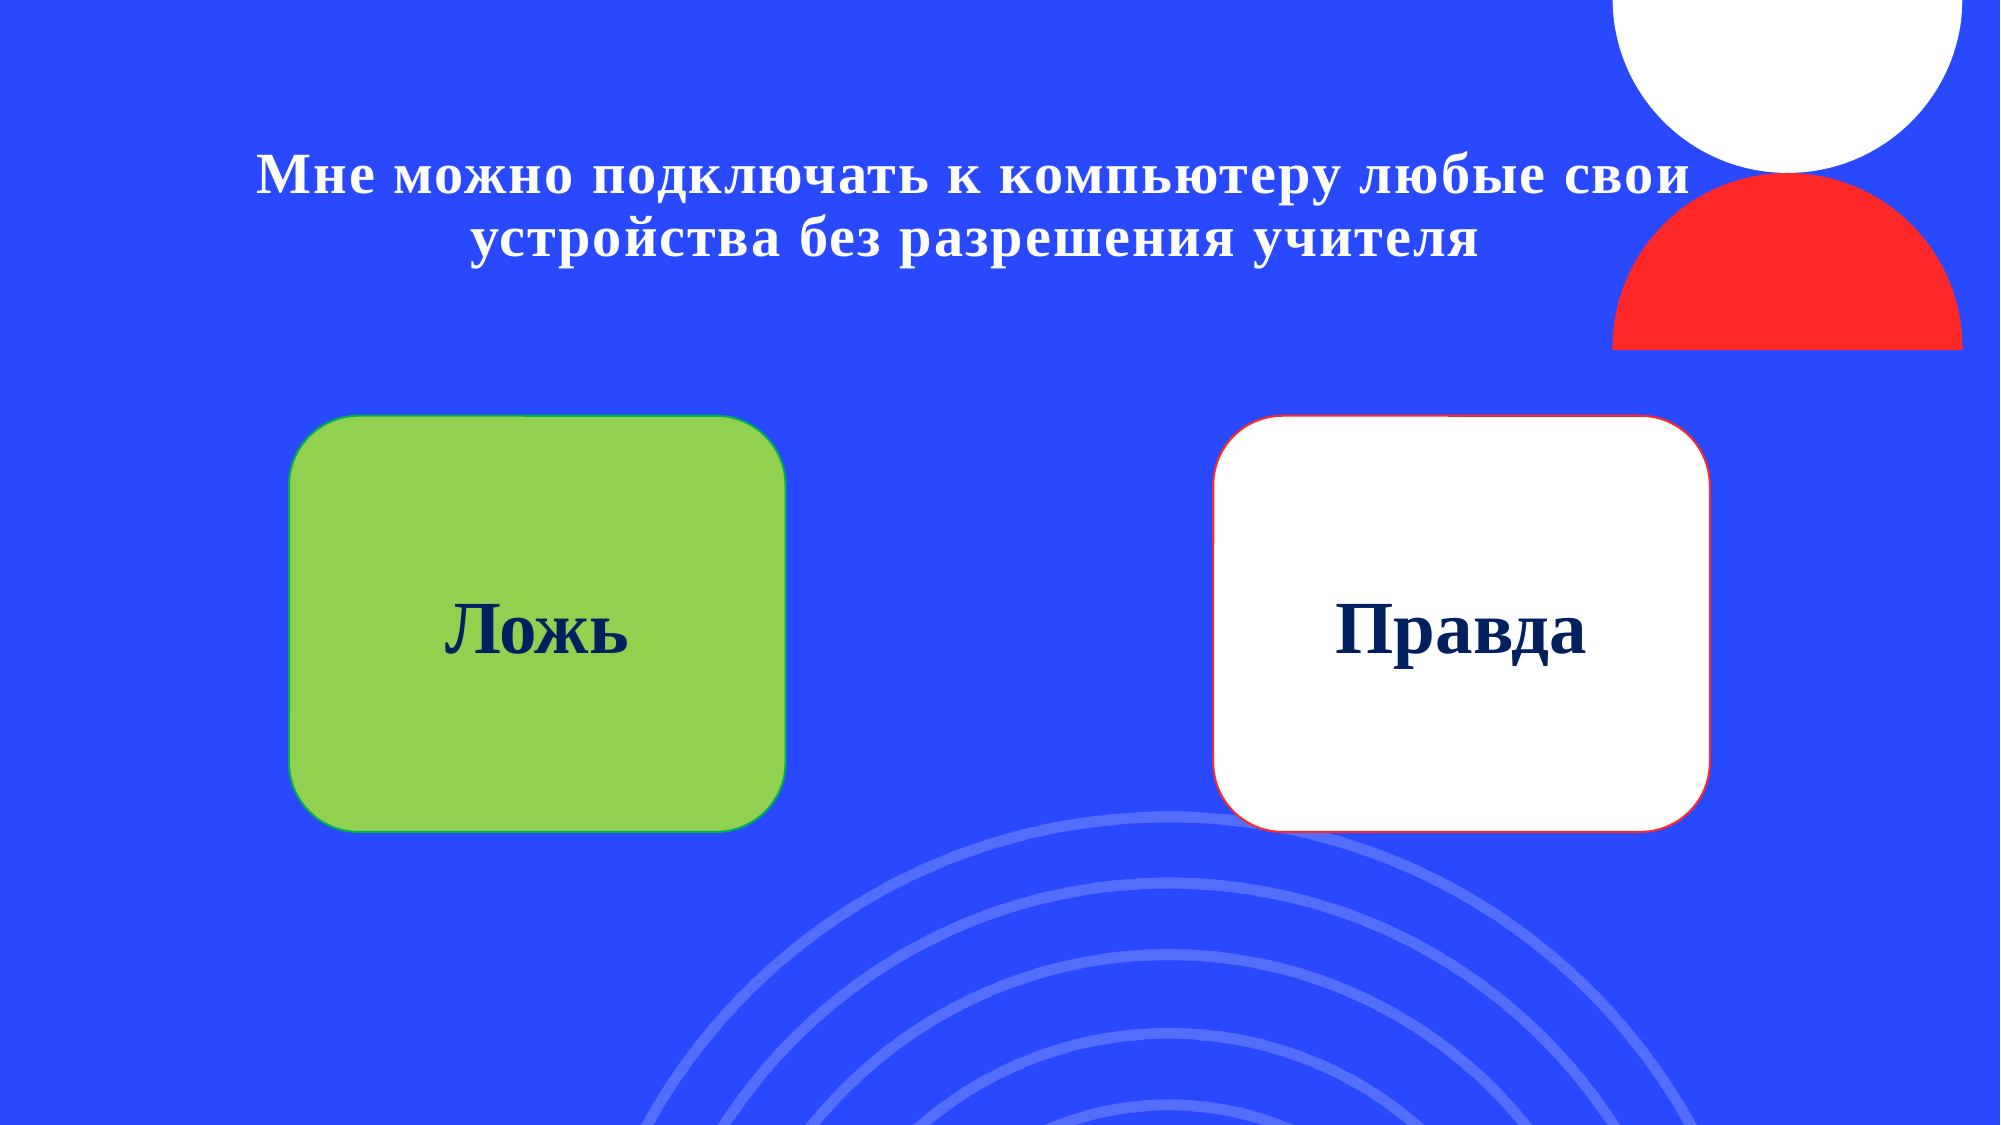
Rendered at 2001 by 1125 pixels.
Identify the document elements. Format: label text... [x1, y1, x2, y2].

text_box Правда [1212, 414, 1711, 833]
text_box Ложь [287, 414, 787, 833]
picture [567, 811, 1770, 1125]
title Мне можно подключать к компьютеру любые свои устройства без разрешения учителя [240, 143, 1710, 347]
